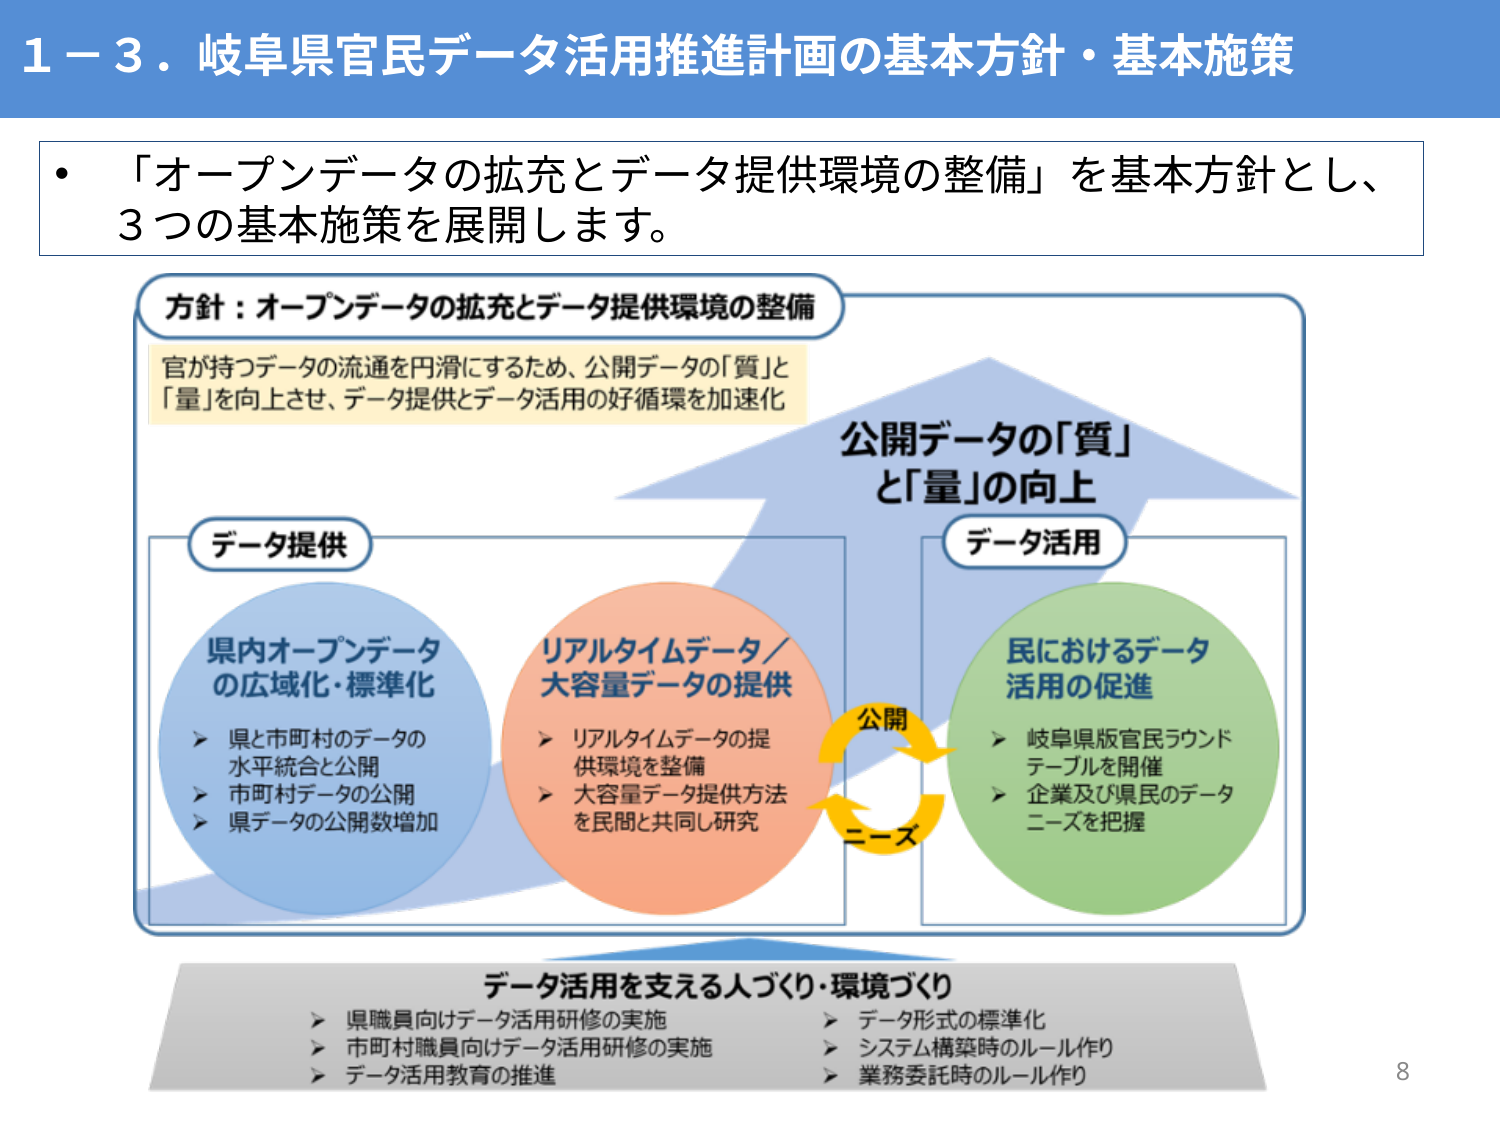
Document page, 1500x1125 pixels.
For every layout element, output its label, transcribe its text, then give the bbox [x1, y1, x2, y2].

slide_number 8 [1310, 1042, 1425, 1103]
picture [133, 273, 1306, 1103]
title １－３．岐阜県官民データ活用推進計画の基本方針・基本施策 [0, 19, 1361, 112]
picture [0, 0, 1500, 118]
text_box 「オープンデータの拡充とデータ提供環境の整備」を基本方針とし、３つの基本施策を展開します。 [39, 141, 1424, 256]
